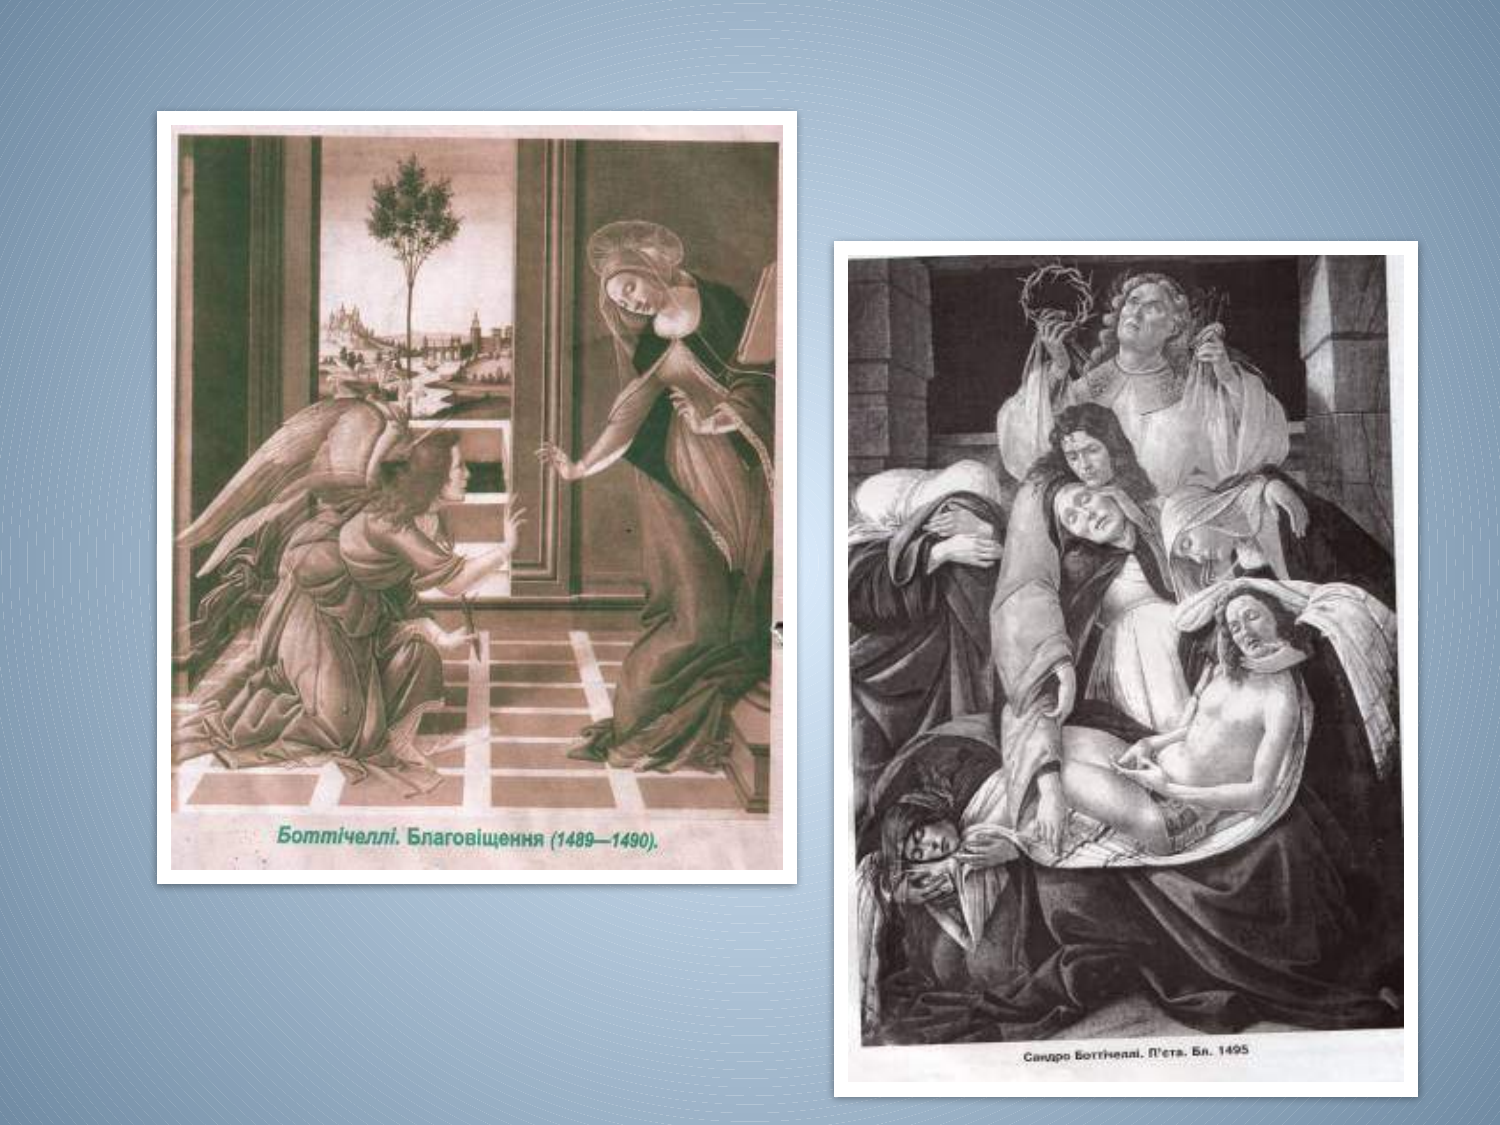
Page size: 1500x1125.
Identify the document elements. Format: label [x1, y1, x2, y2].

picture [170, 125, 783, 870]
picture [847, 255, 1404, 1083]
